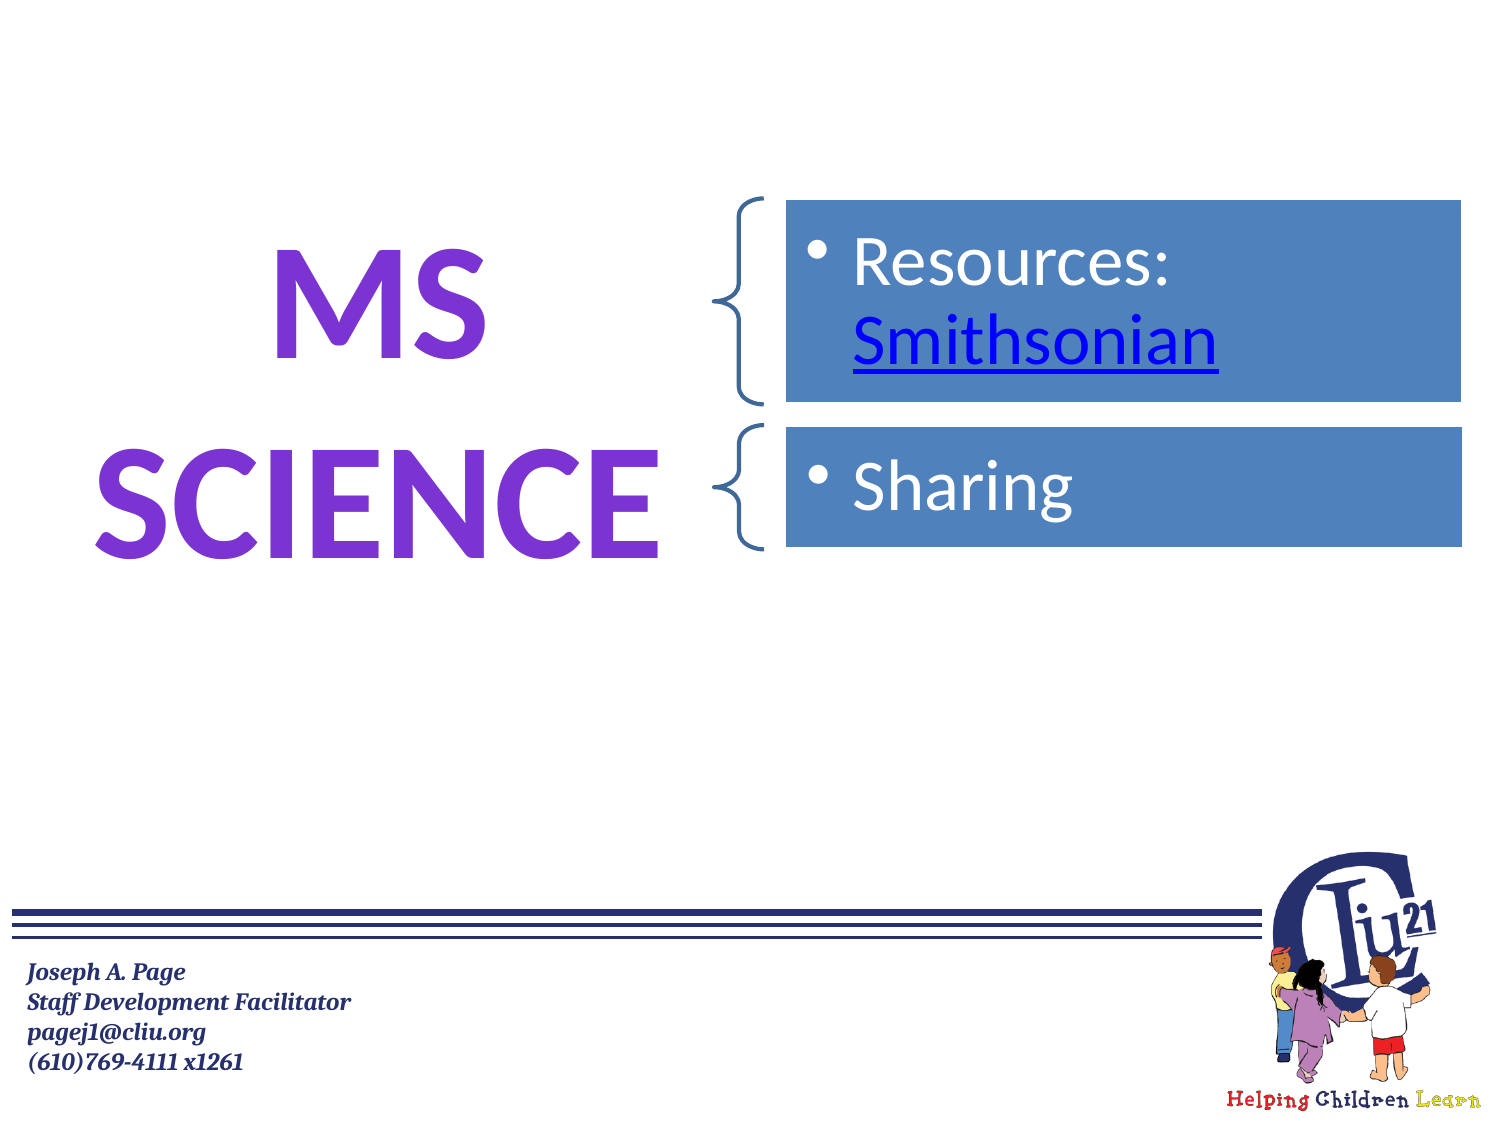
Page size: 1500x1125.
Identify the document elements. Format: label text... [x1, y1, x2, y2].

picture [1208, 837, 1500, 1121]
text_box MS Science [77, 184, 458, 600]
text_box Joseph A. Page Staff Development Facilitator pagej1@cliu.org (610)769-4111 x1261 [12, 947, 579, 1083]
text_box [463, 122, 1465, 625]
